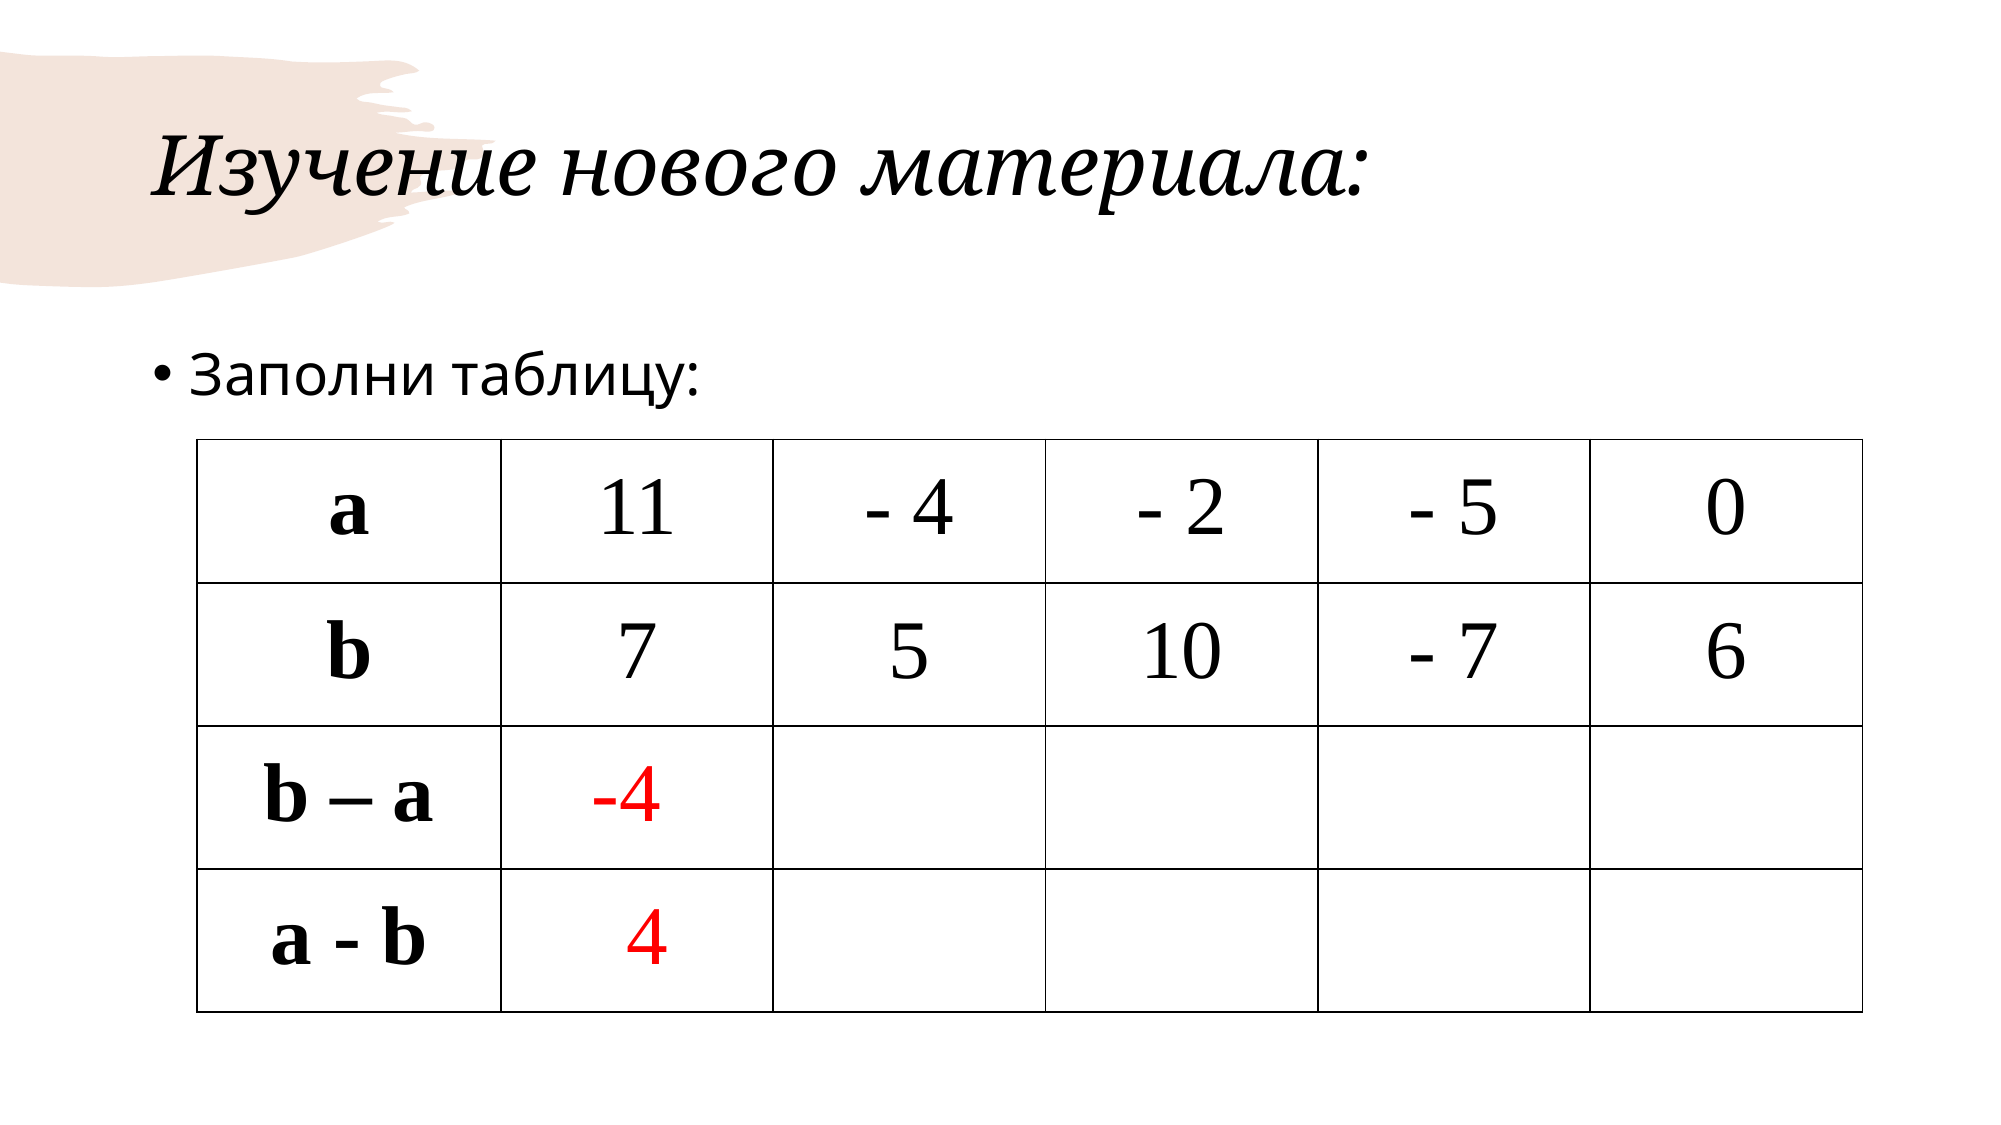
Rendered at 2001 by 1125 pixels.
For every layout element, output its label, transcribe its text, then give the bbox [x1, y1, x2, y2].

table_cell [774, 727, 1045, 868]
table_header 11 [502, 440, 772, 582]
table_cell b – а [198, 727, 500, 868]
table_cell 10 [1046, 584, 1317, 725]
table_cell - 7 [1319, 584, 1589, 725]
table_cell [1319, 727, 1589, 868]
table_cell [1591, 727, 1862, 868]
title Изучение нового материала: [137, 59, 1863, 278]
table_cell -4 [502, 727, 772, 868]
table_header a [198, 440, 500, 582]
table_cell а - b [198, 870, 500, 1011]
table_header - 5 [1319, 440, 1589, 582]
table_cell [1319, 870, 1589, 1011]
table_cell 5 [774, 584, 1045, 725]
table_cell b [198, 584, 500, 725]
table_cell [1591, 870, 1862, 1011]
table_cell 4 [502, 870, 772, 1011]
table_cell 7 [502, 584, 772, 725]
table_cell [774, 870, 1045, 1011]
table_header - 4 [774, 440, 1045, 582]
table_header - 2 [1046, 440, 1317, 582]
list Заполни таблицу: [137, 329, 1863, 1013]
table_cell 6 [1591, 584, 1862, 725]
table_cell [1046, 870, 1317, 1011]
table_cell [1046, 727, 1317, 868]
table_header 0 [1591, 440, 1862, 582]
